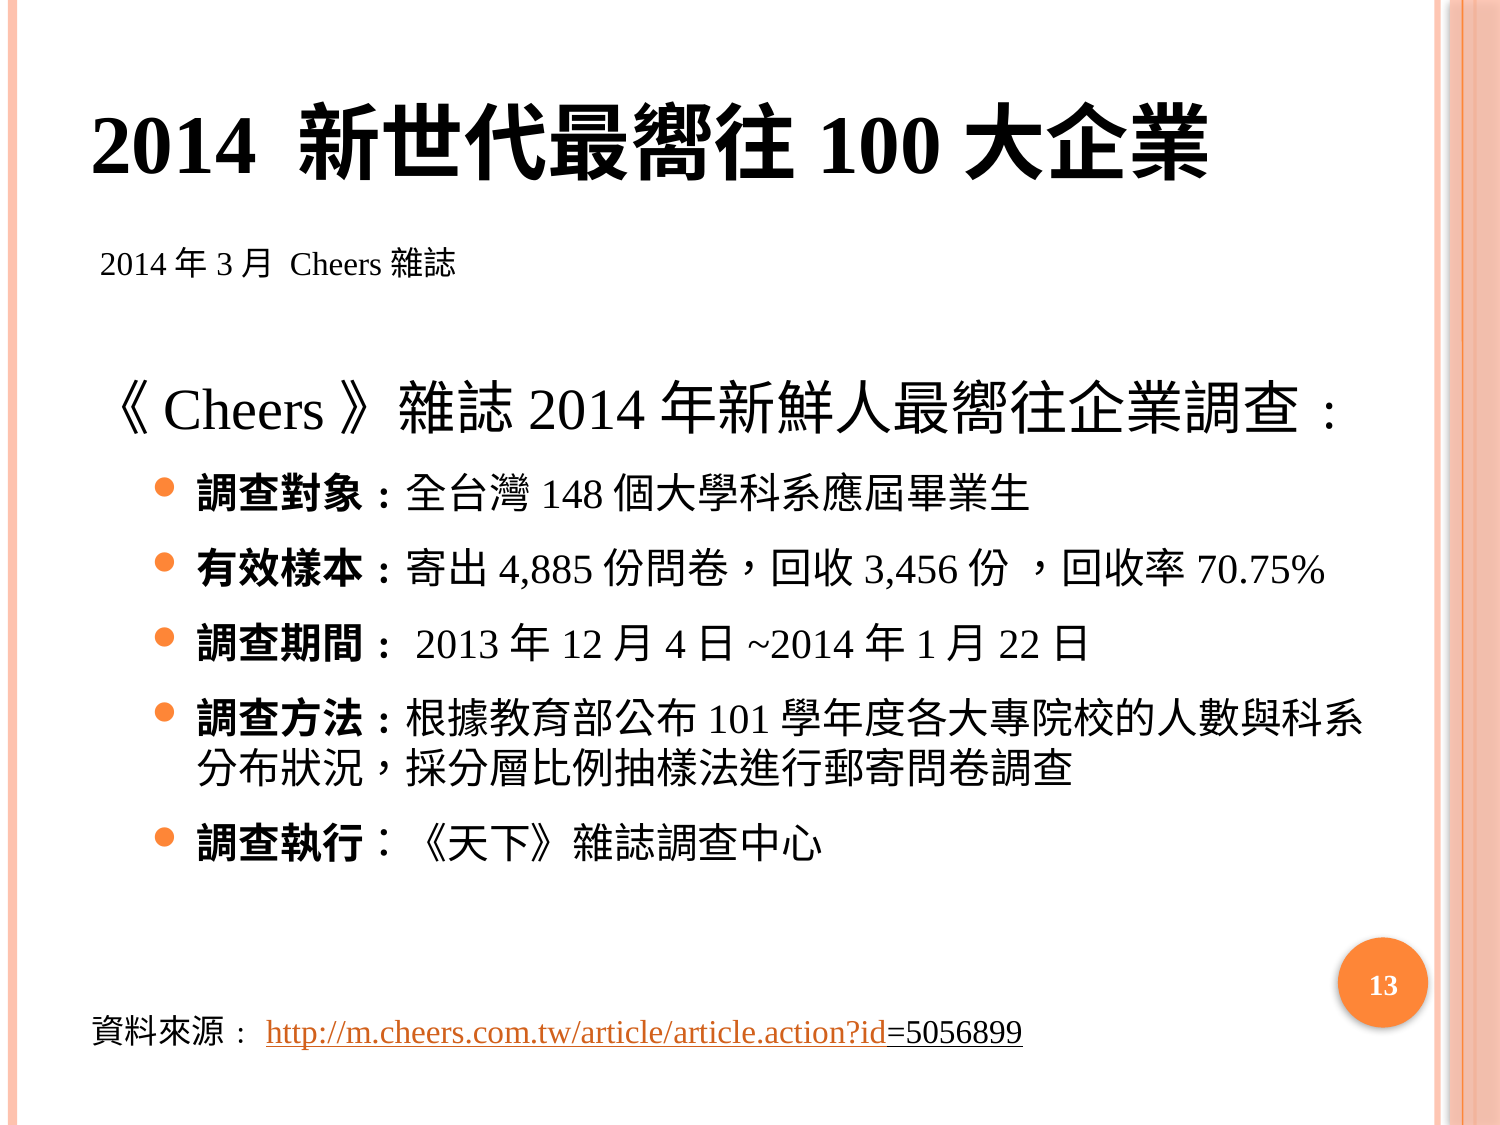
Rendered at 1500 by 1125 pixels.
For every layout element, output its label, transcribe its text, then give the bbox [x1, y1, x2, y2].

list 2014年3月 Cheers雜誌 《Cheers》雜誌2014年新鮮人最嚮往企業調查﹕ 調查對象﹕全台灣148個大學科系應屆畢業生 有效樣本﹕寄出4,885份問卷，回收3,456份 ，回收率70.75% 調查期間﹕2013年12月4日~2014年1月22日 調查方法﹕根據教育部公布101學年度各大專院校的人數與科系分布狀況，採分層比例抽樣法進行郵寄問卷調查 調查執行：《天下》雜誌調查中心 資料來源﹕http://m.cheers.com.tw/article/article.action?id=5056899 [76, 234, 1407, 1091]
slide_number 13 [1333, 940, 1434, 1026]
title 2014 新世代最嚮往100大企業 [75, 45, 1300, 235]
